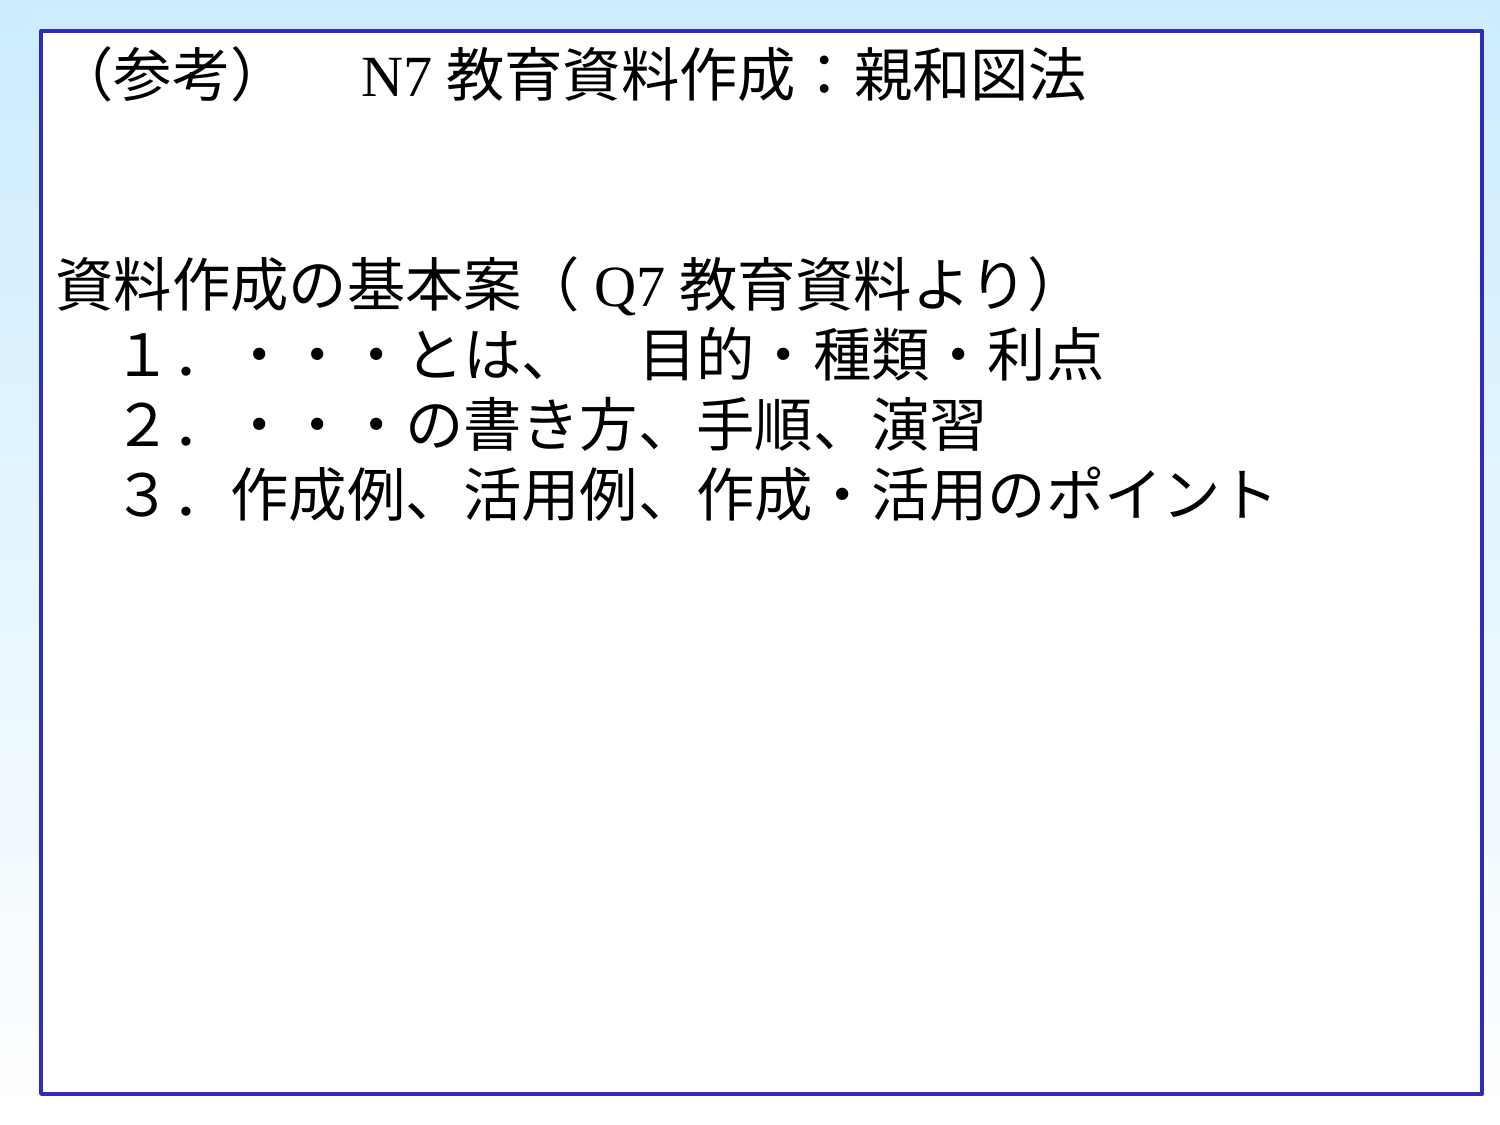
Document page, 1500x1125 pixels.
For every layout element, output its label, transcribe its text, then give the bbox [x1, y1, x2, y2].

text_box （参考） N7教育資料作成：親和図法 資料作成の基本案（Q7教育資料より） １．・・・とは、 目的・種類・利点 ２．・・・の書き方、手順、演習 ３．作成例、活用例、作成・活用のポイント [39, 29, 1484, 1096]
